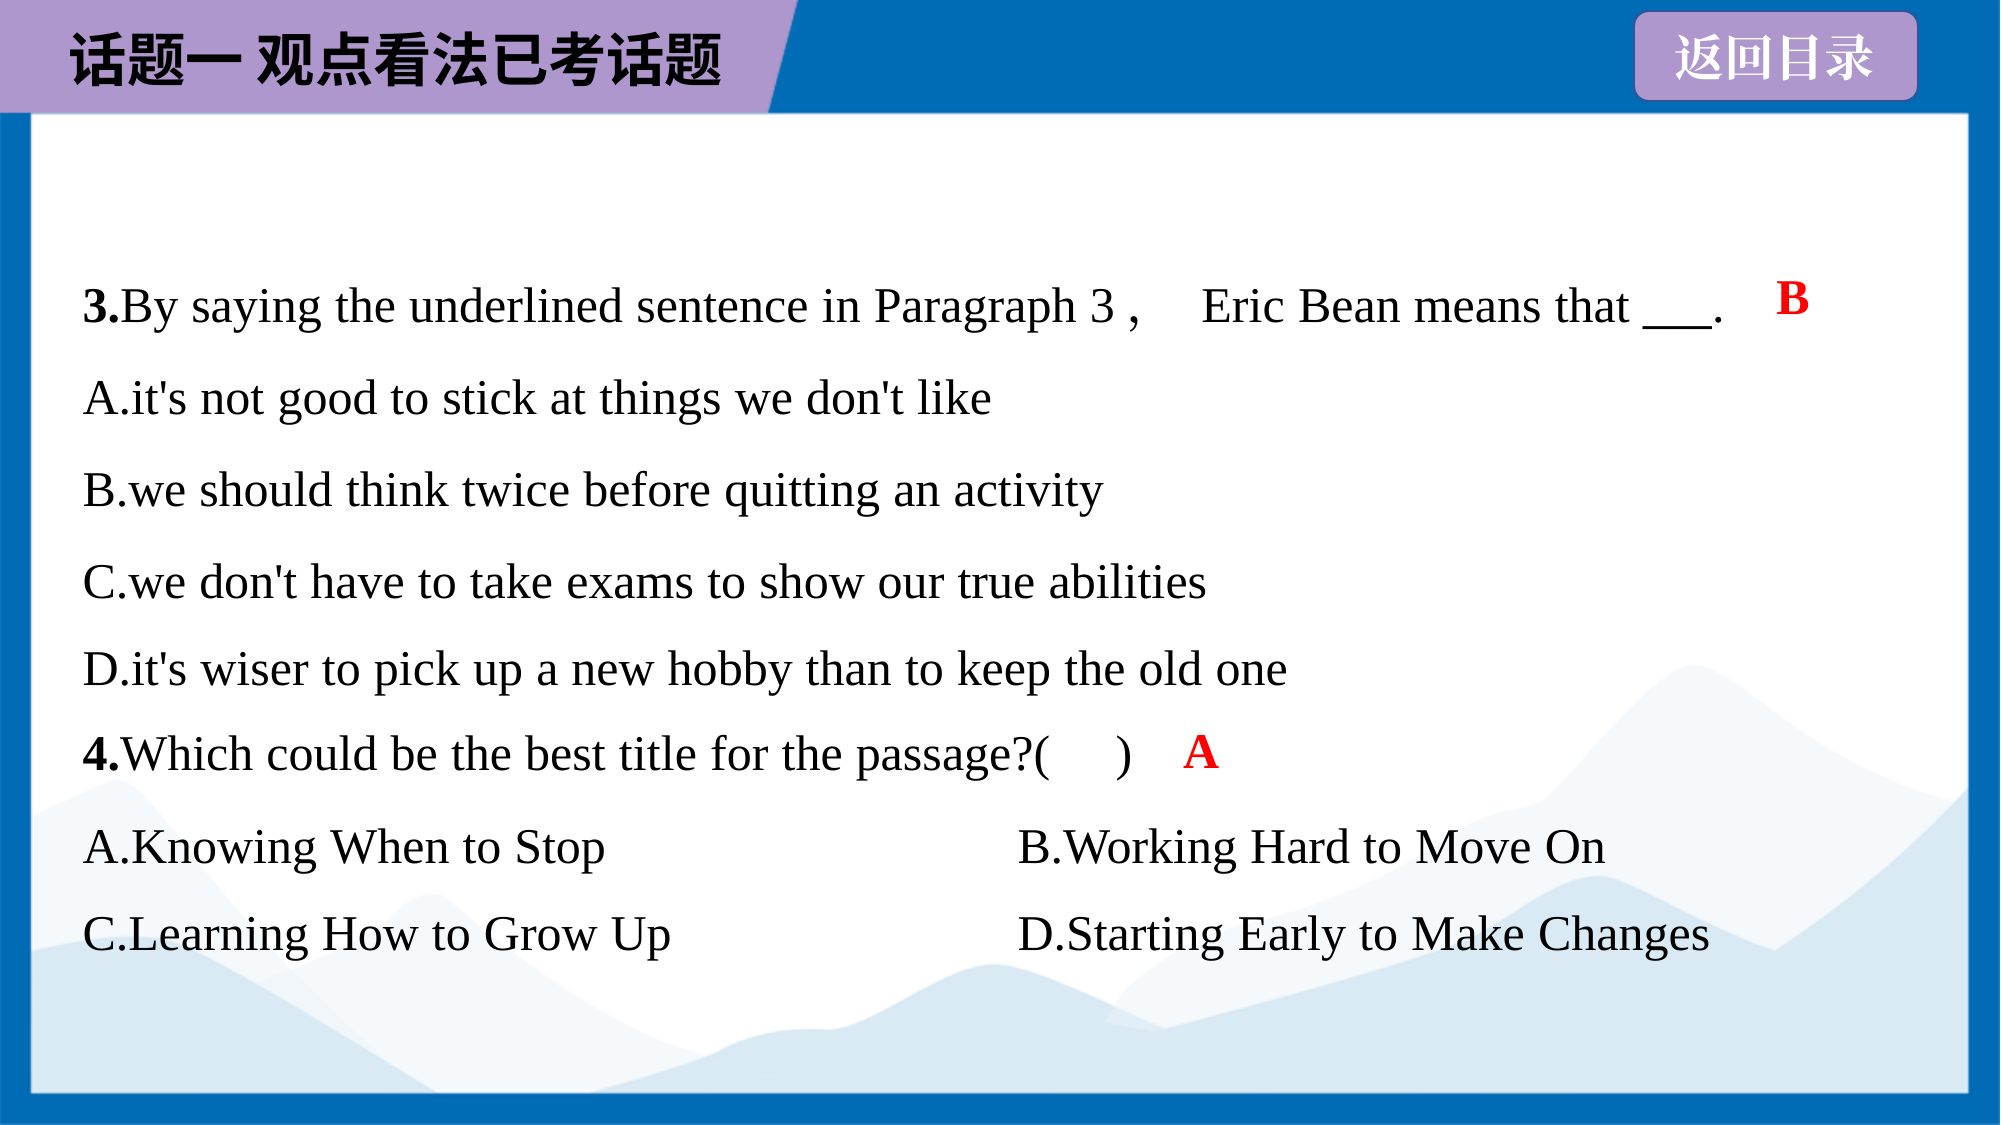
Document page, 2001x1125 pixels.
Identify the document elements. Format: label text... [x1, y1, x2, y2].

text_box B [1758, 236, 1828, 316]
text_box 4.Which could be the best title for the passage?( ) [82, 692, 1917, 771]
text_box A.it's not good to stick at things we don't like B.we should think twice before quitting an activity C.we don't have to take exams to show our true abilities D.it's wiser to pick up a new hobby than to keep the old one [82, 333, 1917, 687]
picture [0, 0, 2000, 1125]
text_box A.Knowing When to Stop B.Working Hard to Move On C.Learning How to Grow Up D.Starting Early to Make Changes [82, 781, 1917, 951]
text_box A [1164, 690, 1238, 770]
text_box 3.By saying the underlined sentence in Paragraph 3， Eric Bean means that ___. [82, 244, 1917, 323]
